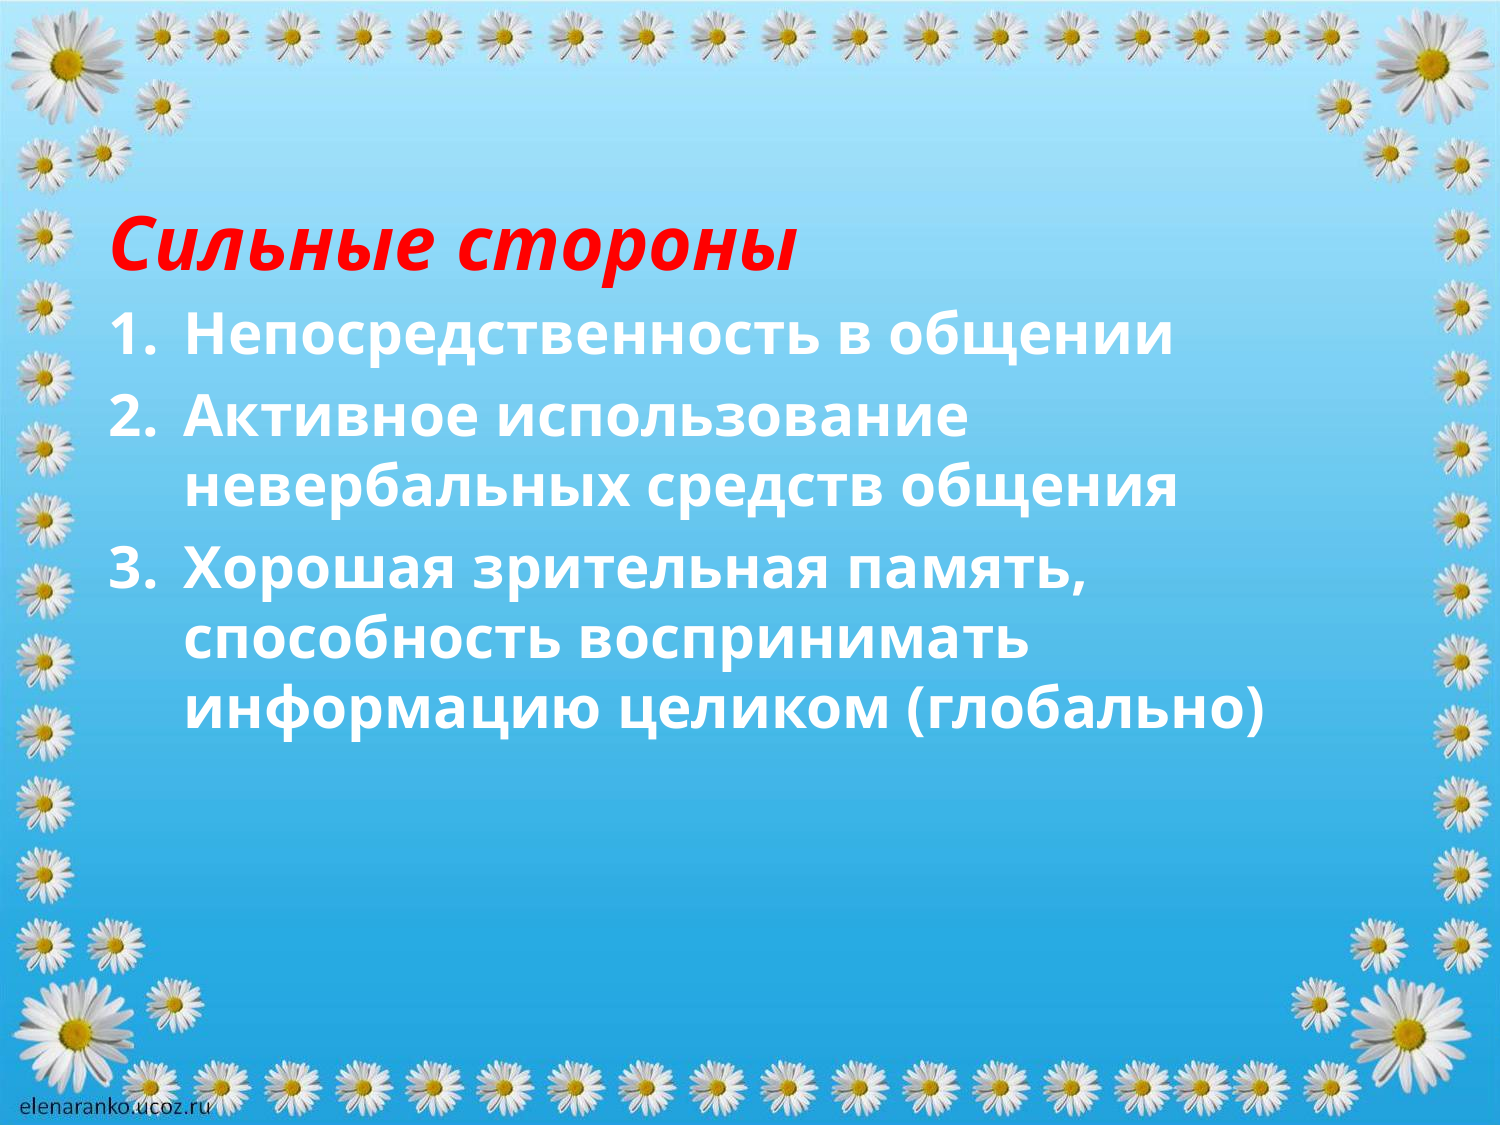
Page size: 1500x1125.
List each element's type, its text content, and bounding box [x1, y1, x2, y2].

list Сильные стороны Непосредственность в общении Активное использование невербальных средств общения Хорошая зрительная память, способность воспринимать информацию целиком (глобально) [93, 187, 1425, 930]
picture [0, 0, 1500, 1125]
